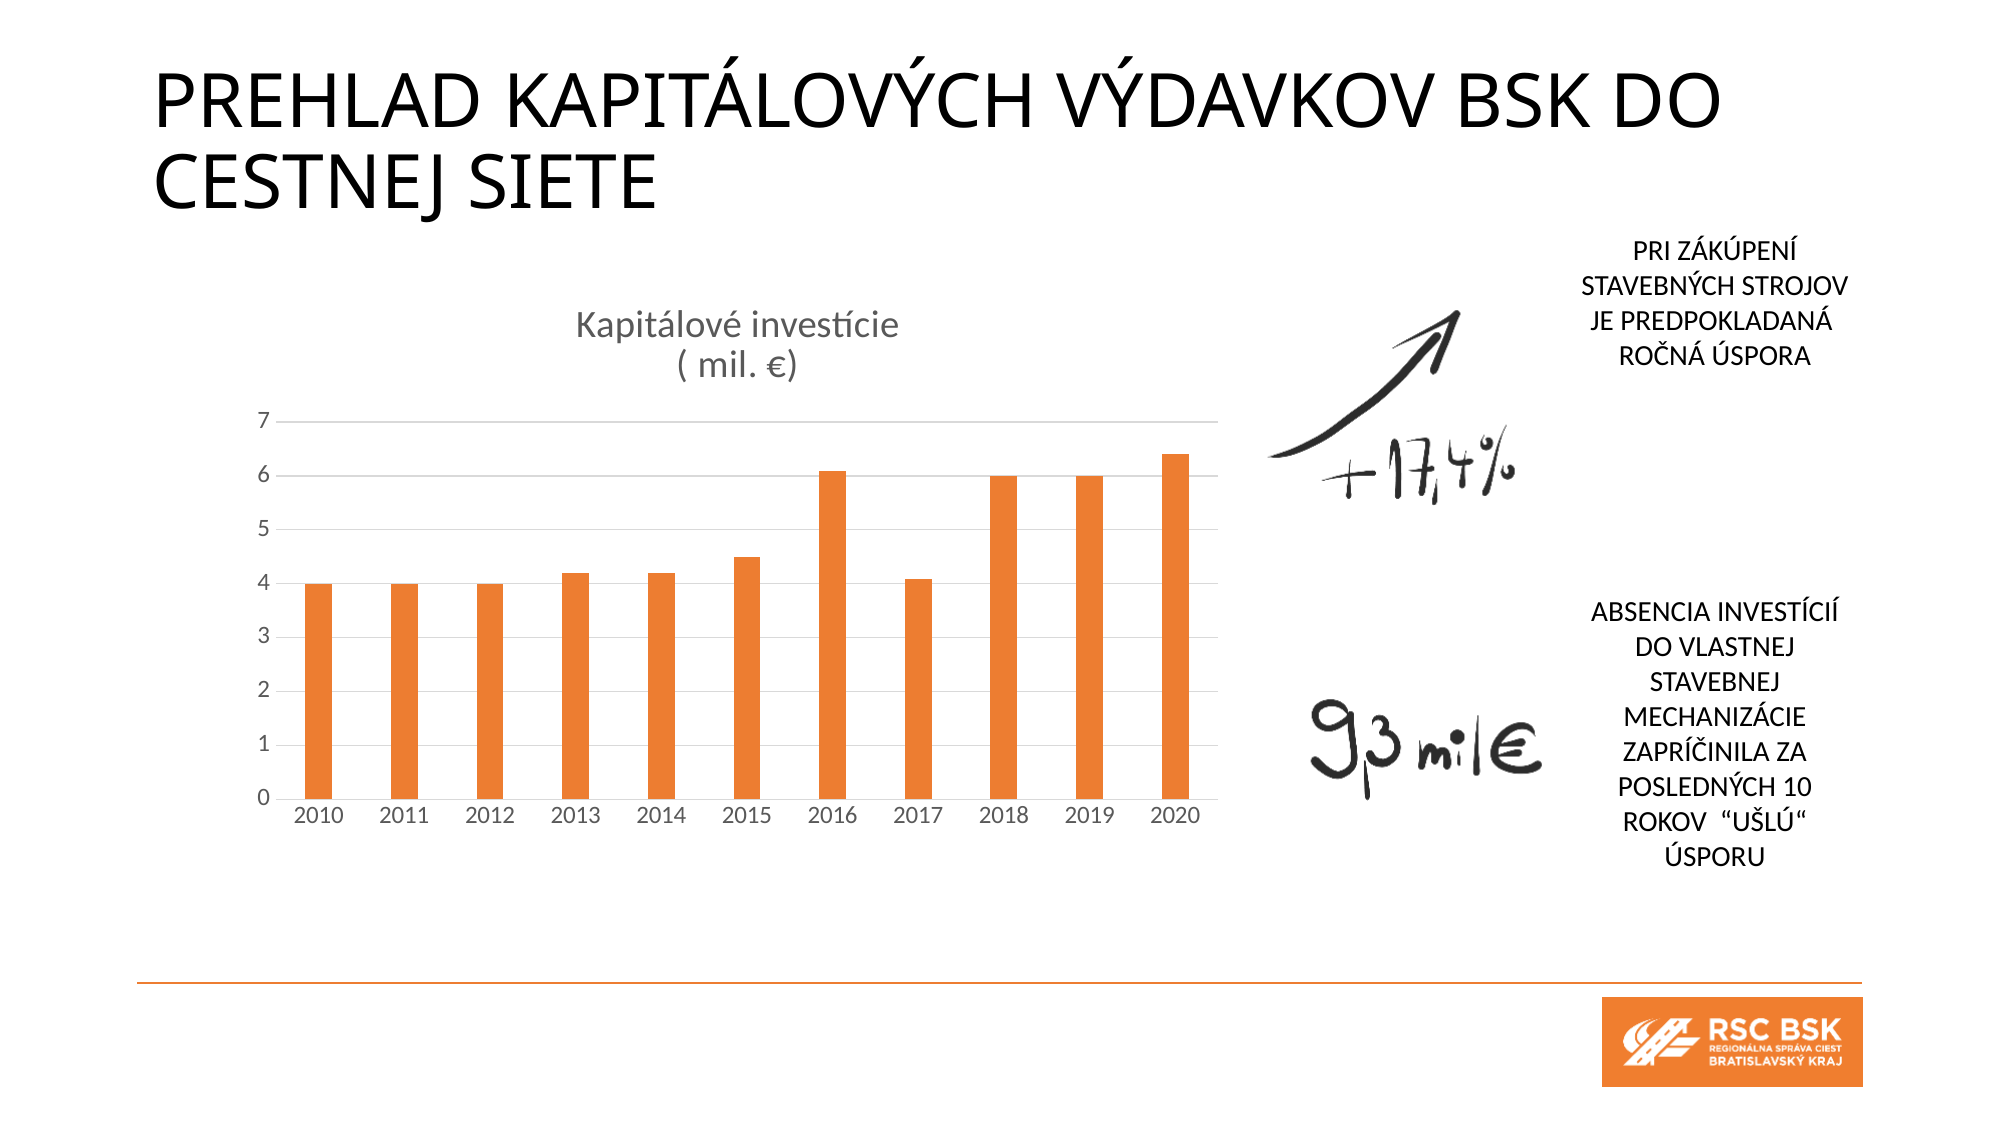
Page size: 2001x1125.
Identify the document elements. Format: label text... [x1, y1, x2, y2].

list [1602, 997, 1863, 1087]
title PREHLAD KAPITÁLOVÝCH VÝDAVKOV BSK DO CESTNEJ SIETE [137, 34, 1863, 253]
picture [1130, 186, 1614, 959]
text_box PRI ZÁKÚPENÍ STAVEBNÝCH STROJOV JE PREDPOKLADANÁ ROČNÁ ÚSPORA [1614, 224, 1870, 379]
chart [237, 277, 1130, 842]
text_box ABSENCIA INVESTÍCIÍ DO VLASTNEJ STAVEBNEJ MECHANIZÁCIE ZAPRÍČINILA ZA POSLEDNÝCH 10 ROKOV “UŠLÚ“ ÚSPORU [1614, 585, 1870, 880]
